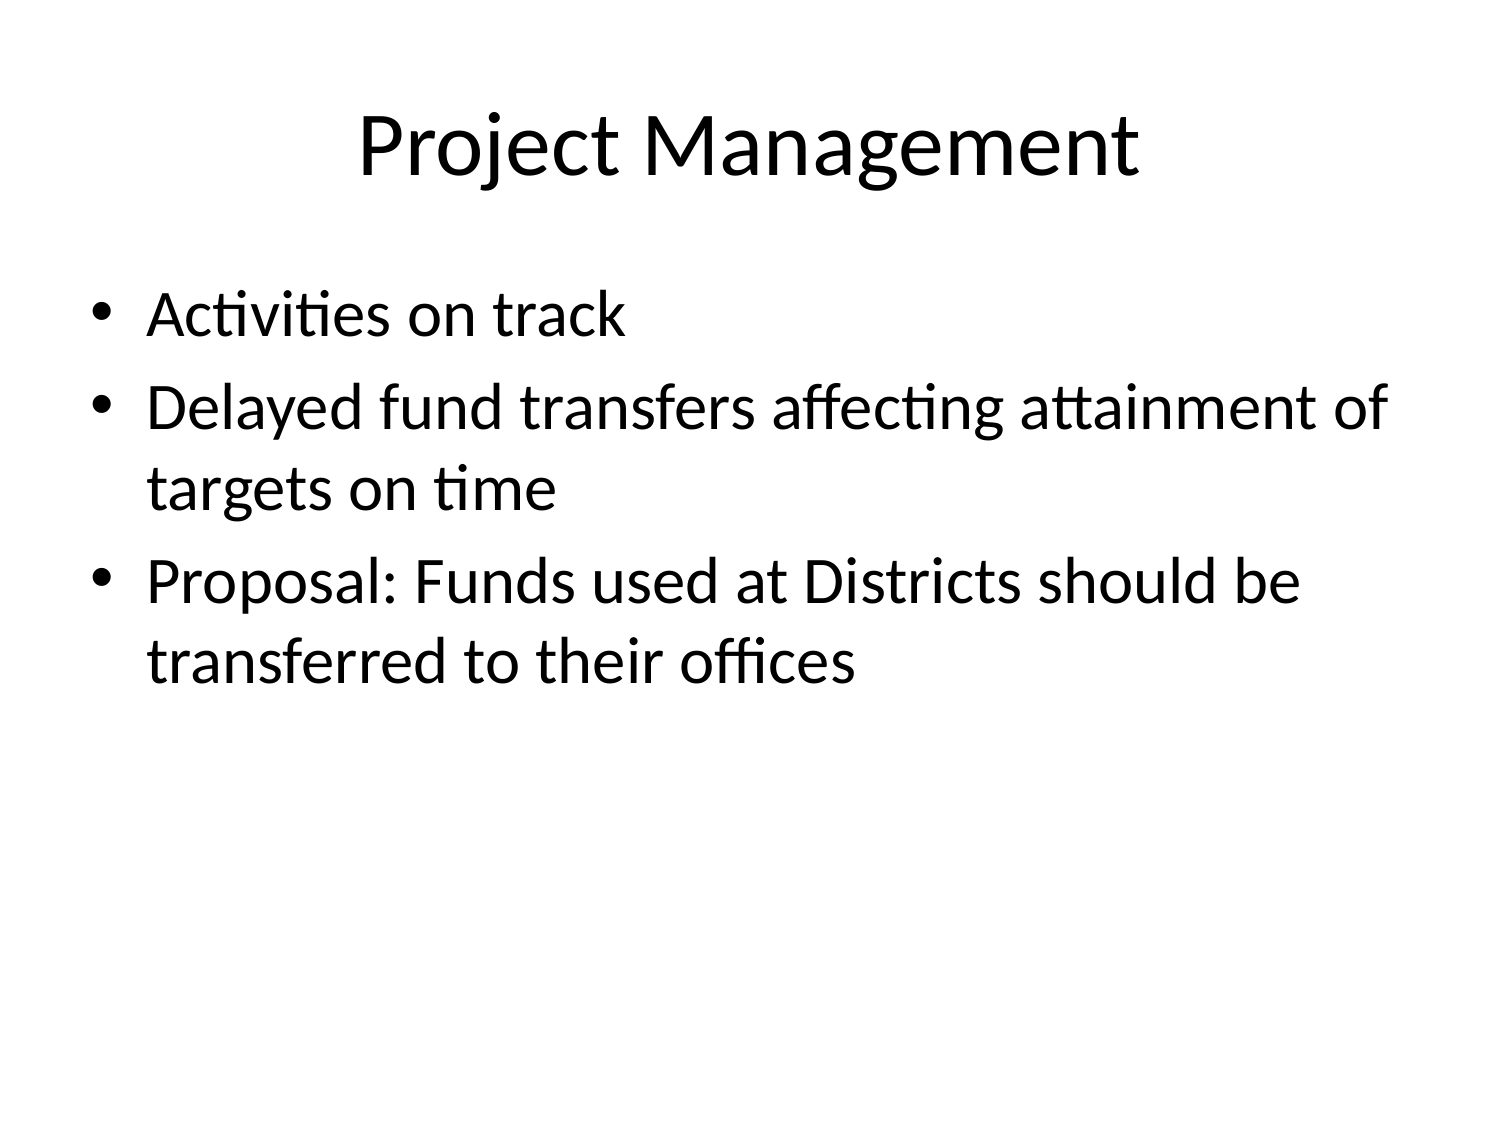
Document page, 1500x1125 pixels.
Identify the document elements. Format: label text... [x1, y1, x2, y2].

list Activities on track Delayed fund transfers affecting attainment of targets on time Proposal: Funds used at Districts should be transferred to their offices [75, 262, 1425, 1005]
title Project Management [75, 45, 1425, 233]
